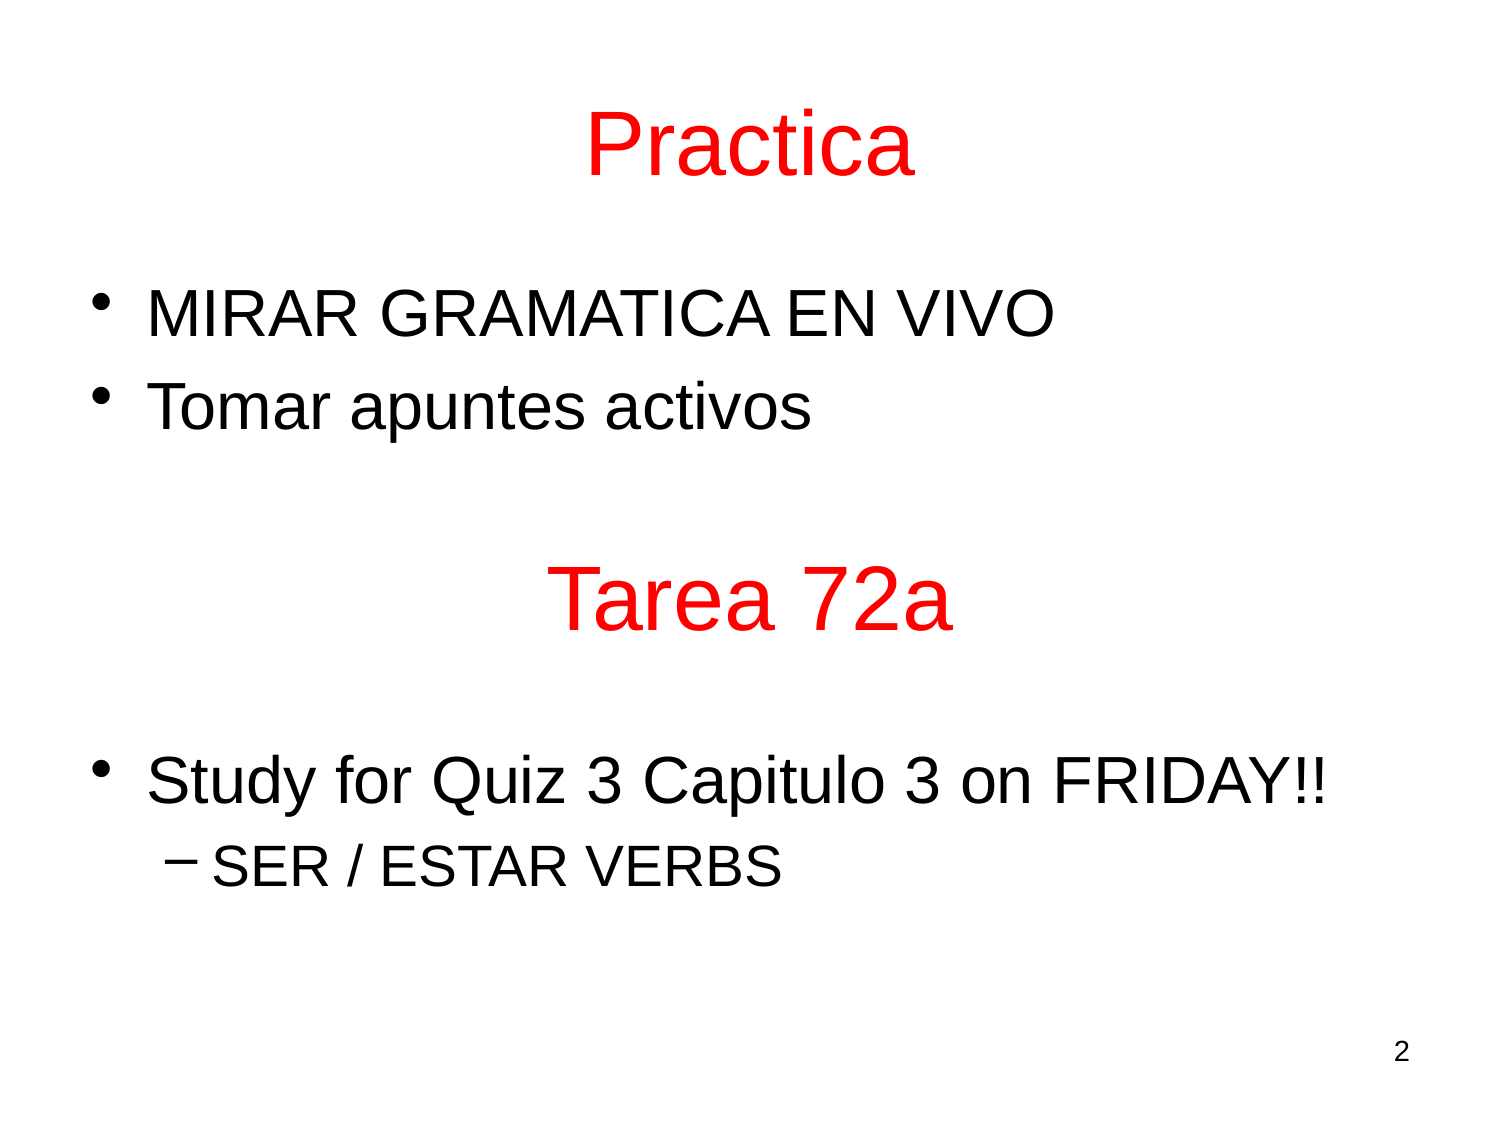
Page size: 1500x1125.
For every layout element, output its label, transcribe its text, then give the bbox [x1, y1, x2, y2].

title Practica [75, 45, 1425, 233]
list MIRAR GRAMATICA EN VIVO Tomar apuntes activos Study for Quiz 3 Capitulo 3 on FRIDAY!! SER / ESTAR VERBS [75, 262, 1425, 500]
slide_number 2 [1074, 1024, 1425, 1103]
list MIRAR GRAMATICA EN VIVO Tomar apuntes activos Study for Quiz 3 Capitulo 3 on FRIDAY!! SER / ESTAR VERBS [75, 688, 1425, 1005]
text_box Tarea 72a [74, 500, 1425, 688]
